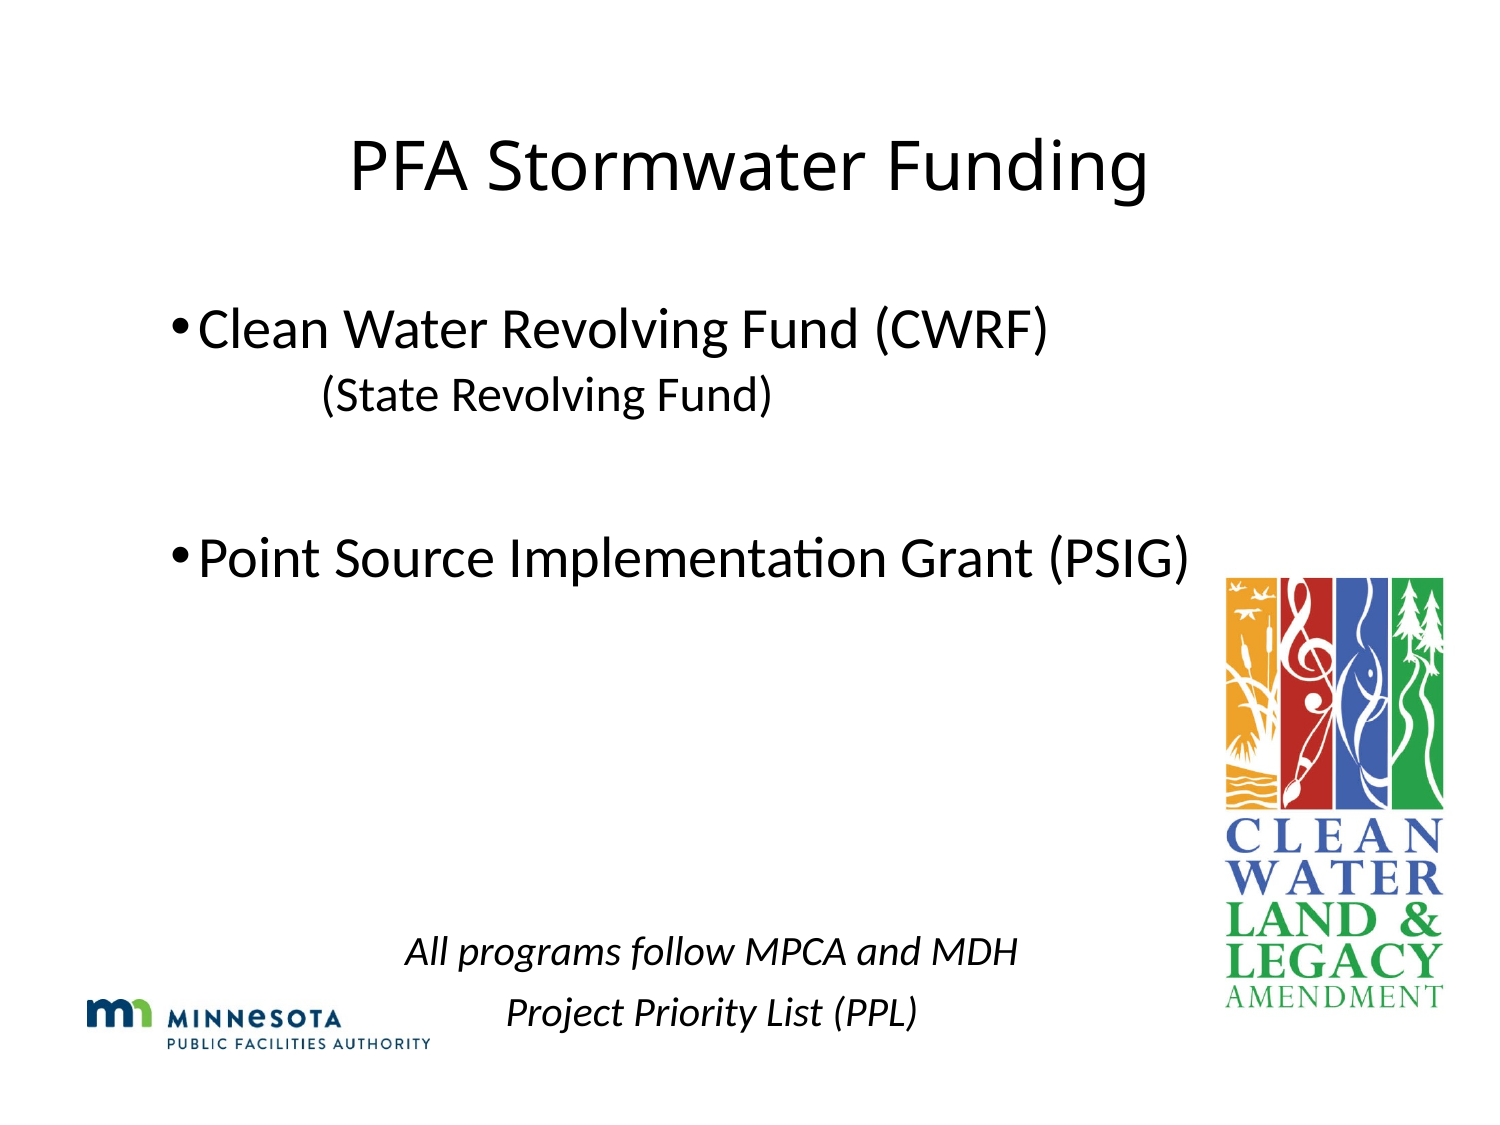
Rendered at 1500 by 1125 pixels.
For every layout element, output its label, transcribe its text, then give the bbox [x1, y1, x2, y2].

picture [1214, 568, 1459, 1025]
list Clean Water Revolving Fund (CWRF) (State Revolving Fund) Point Source Implementation Grant (PSIG) All programs follow MPCA and MDH Project Priority List (PPL) [99, 212, 1325, 1050]
picture [87, 999, 430, 1050]
title PFA Stormwater Funding [103, 59, 1397, 278]
